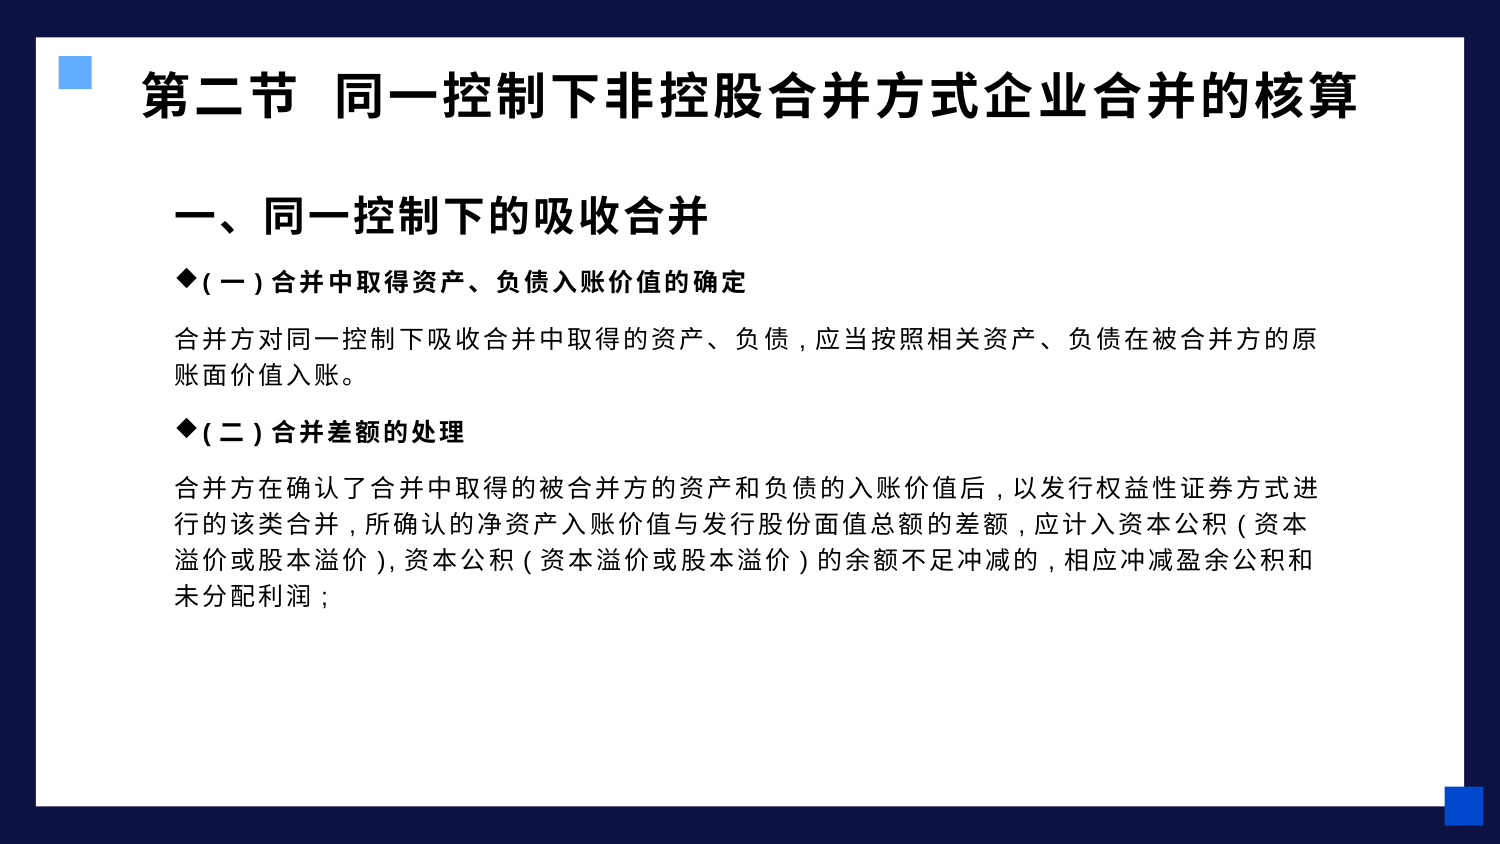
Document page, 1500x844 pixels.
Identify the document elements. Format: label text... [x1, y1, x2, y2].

list 一、同一控制下的吸收合并 (一)合并中取得资产、负债入账价值的确定 合并方对同一控制下吸收合并中取得的资产、负债,应当按照相关资产、负债在被合并方的原账面价值入账。 (二)合并差额的处理 合并方在确认了合并中取得的被合并方的资产和负债的入账价值后,以发行权益性证券方式进行的该类合并,所确认的净资产入账价值与发行股份面值总额的差额,应计入资本公积(资本溢价或股本溢价),资本公积(资本溢价或股本溢价)的余额不足冲减的,相应冲减盈余公积和未分配利润; [157, 179, 1343, 604]
title 第二节 同一控制下非控股合并方式企业合并的核算 [123, 43, 1424, 133]
